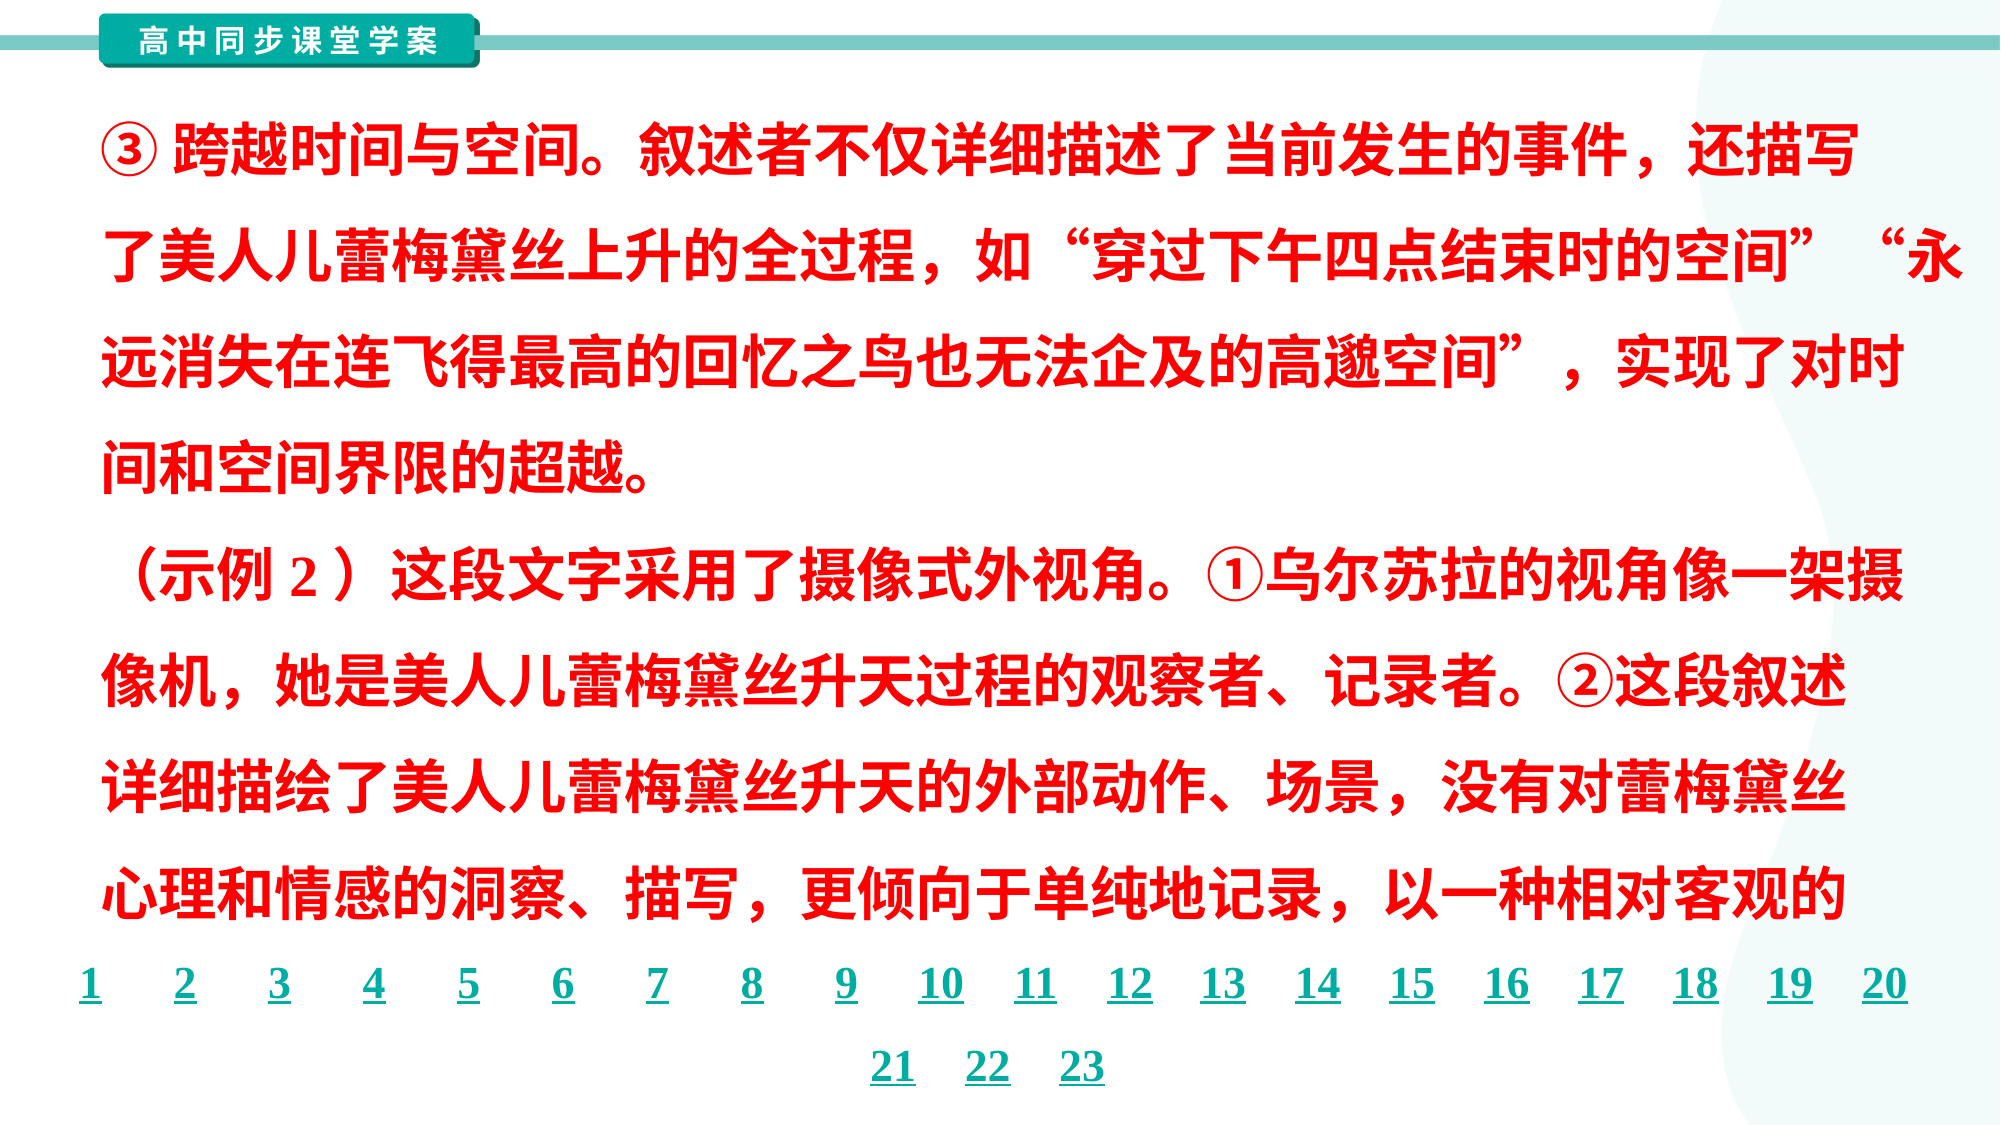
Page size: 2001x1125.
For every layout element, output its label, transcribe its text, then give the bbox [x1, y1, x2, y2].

picture [0, 0, 2000, 1125]
text_box ③跨越时间与空间。叙述者不仅详细描述了当前发生的事件，还描写 了美人儿蕾梅黛丝上升的全过程，如“穿过下午四点结束时的空间”“永 远消失在连飞得最高的回忆之鸟也无法企及的高邈空间”，实现了对时 间和空间界限的超越。 （示例2）这段文字采用了摄像式外视角。①乌尔苏拉的视角像一架摄 像机，她是美人儿蕾梅黛丝升天过程的观察者、记录者。②这段叙述 详细描绘了美人儿蕾梅黛丝升天的外部动作、场景，没有对蕾梅黛丝 心理和情感的洞察、描写，更倾向于单纯地记录，以一种相对客观的 [100, 76, 1899, 927]
